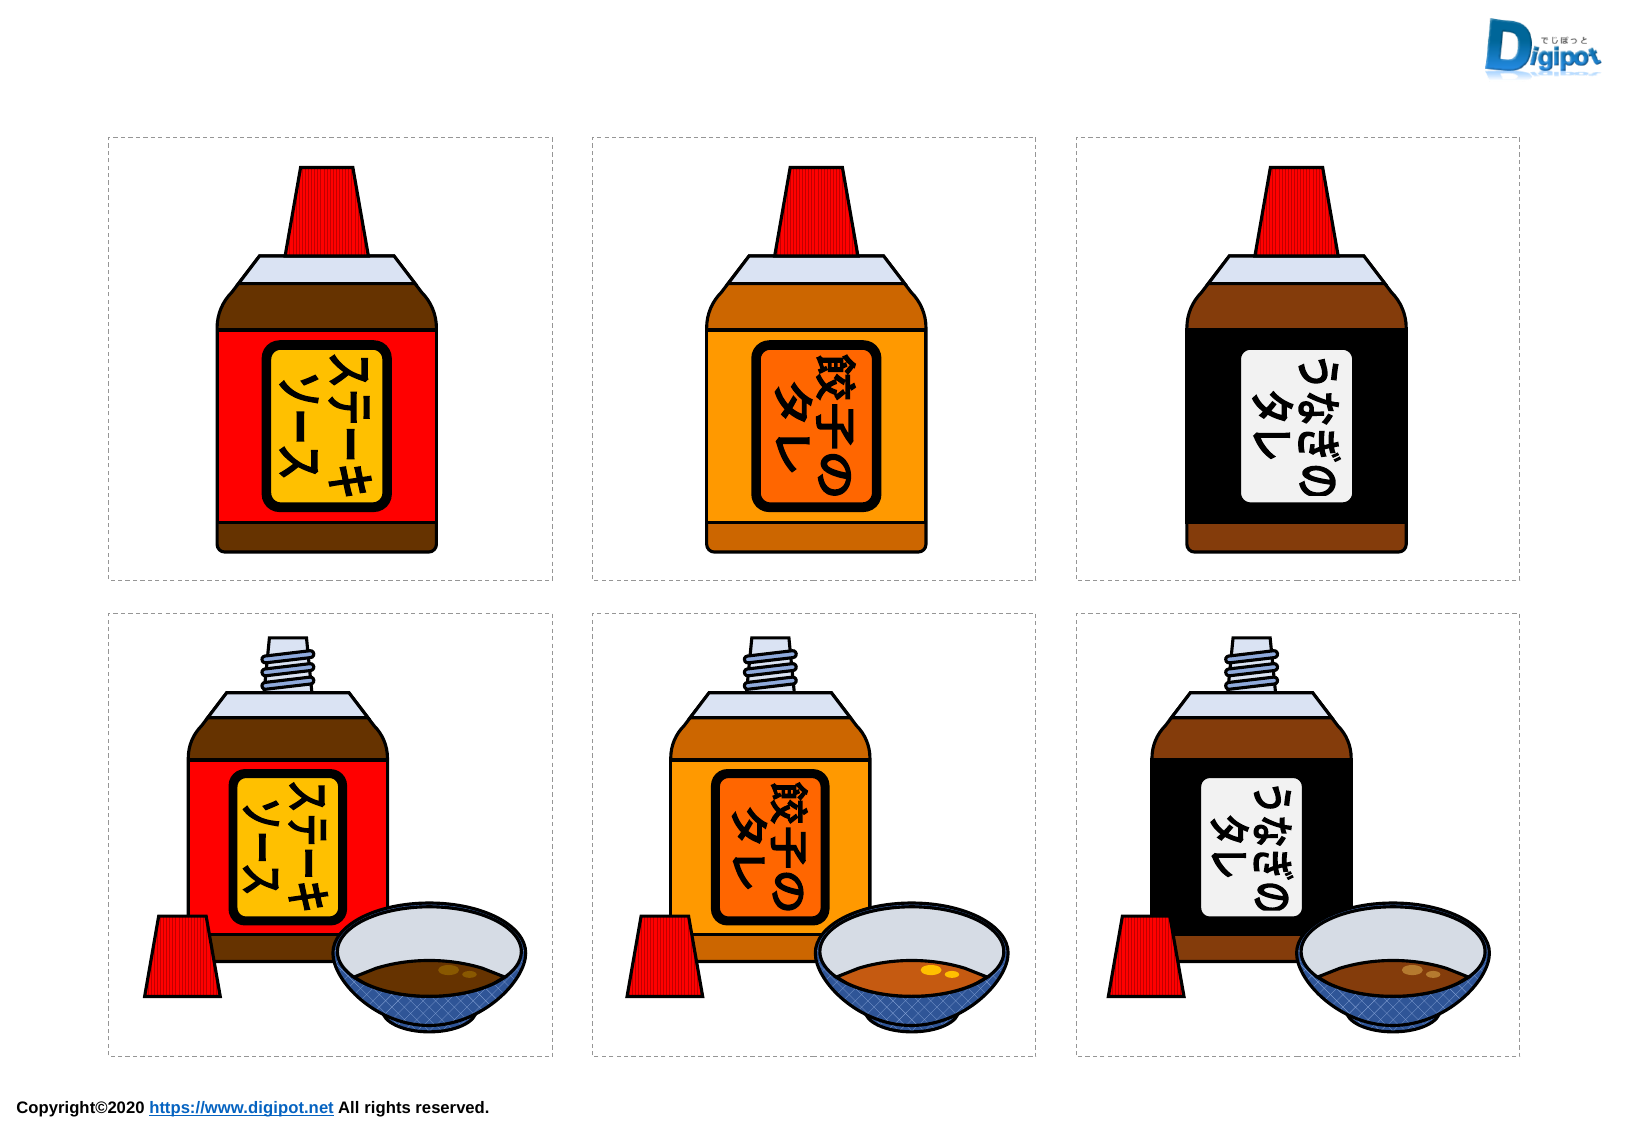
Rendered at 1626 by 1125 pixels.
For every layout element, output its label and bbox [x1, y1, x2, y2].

text_box [706, 167, 926, 553]
picture [1485, 18, 1602, 82]
text_box [144, 637, 526, 1032]
text_box [1186, 167, 1407, 553]
text_box [627, 637, 1009, 1032]
text_box [217, 167, 437, 553]
text_box [1108, 637, 1490, 1032]
